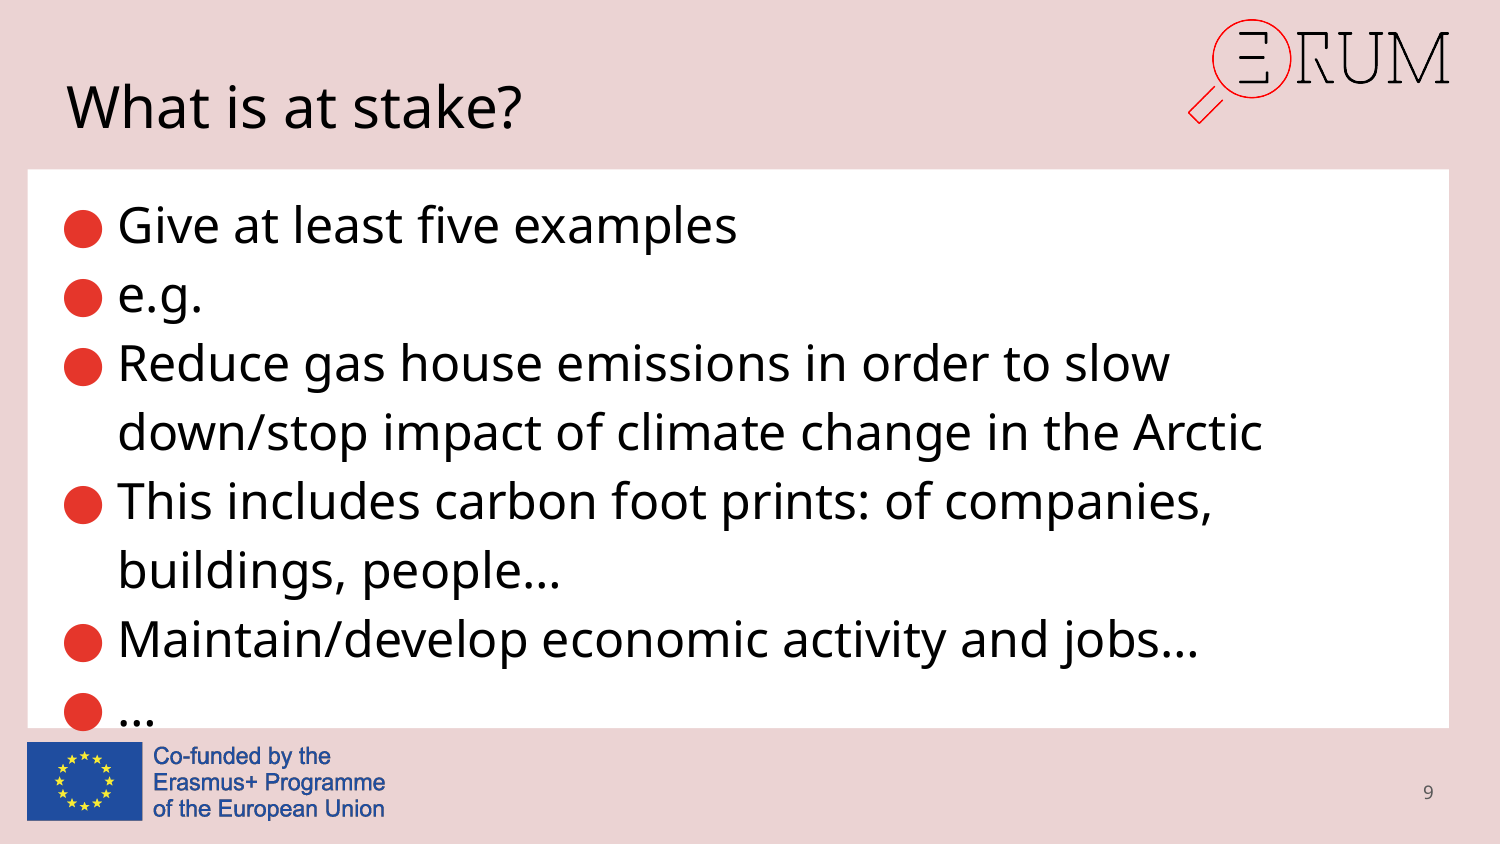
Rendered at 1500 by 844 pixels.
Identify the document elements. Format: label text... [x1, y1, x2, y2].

slide_number 9 [1358, 761, 1449, 826]
picture [27, 742, 385, 821]
list Give at least five examples e.g. Reduce gas house emissions in order to slow down/stop impact of climate change in the Arctic This includes carbon foot prints: of companies, buildings, people… Maintain/develop economic activity and jobs… … [27, 169, 1449, 729]
title What is at stake? [51, 55, 1168, 150]
picture [1136, 0, 1500, 137]
